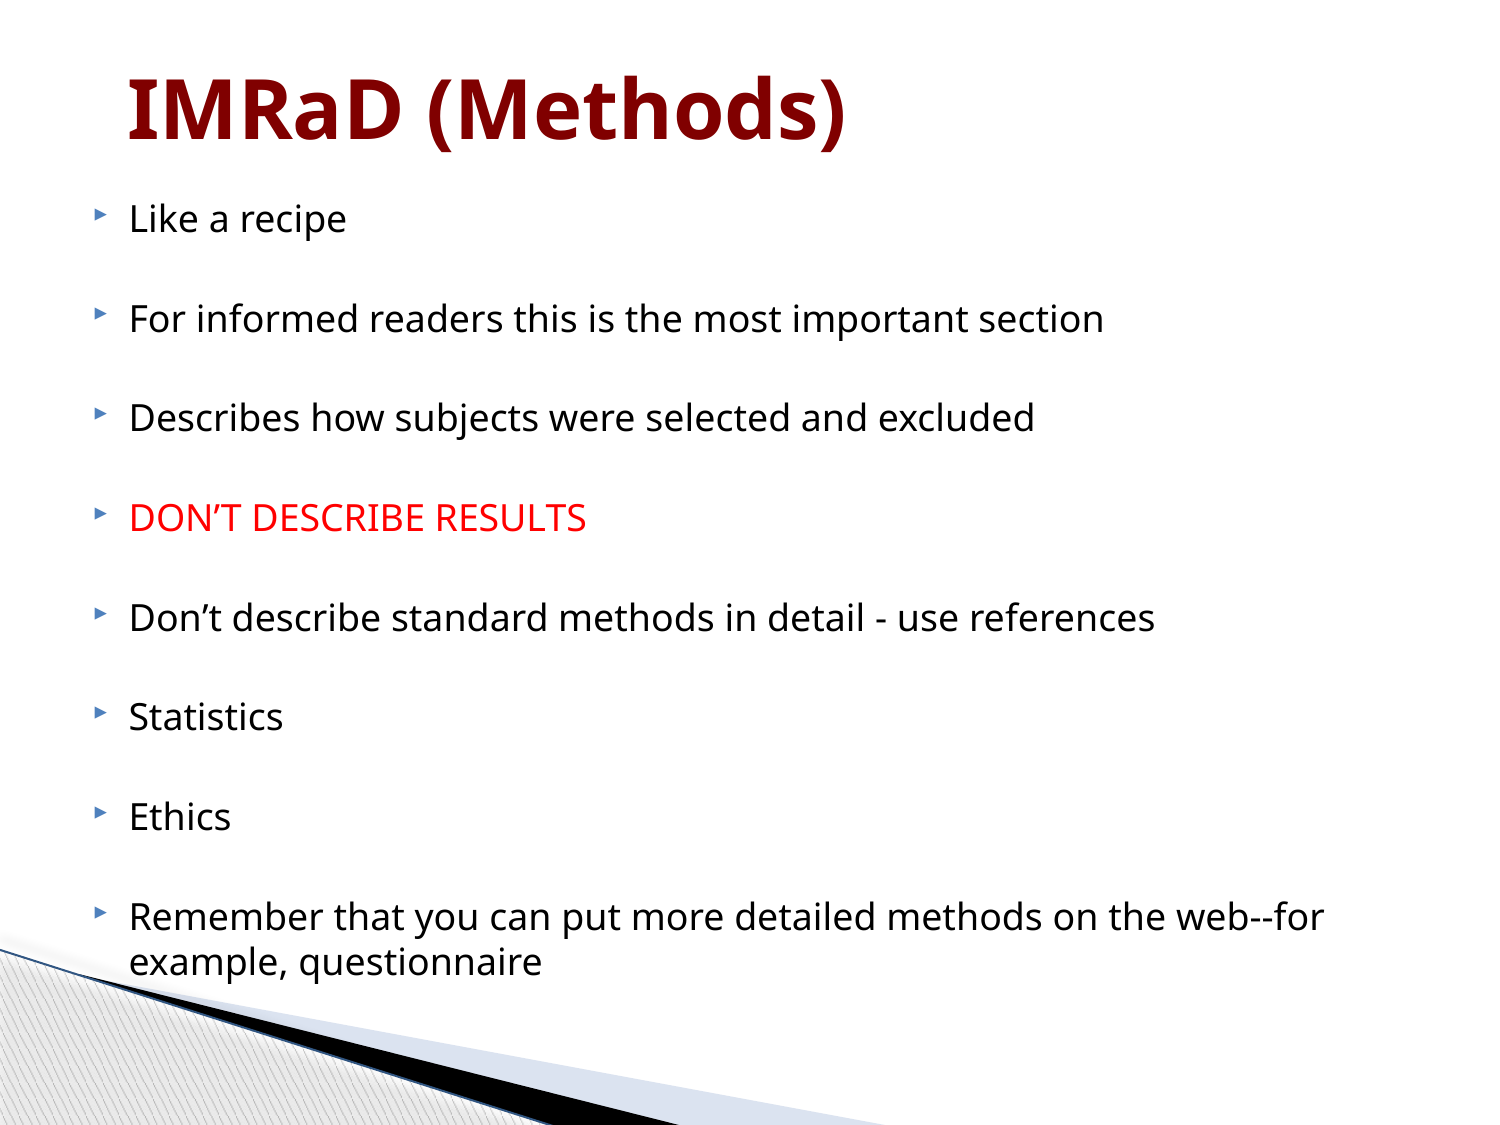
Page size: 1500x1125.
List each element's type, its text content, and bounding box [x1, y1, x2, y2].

title IMRaD (Methods) [112, 12, 1388, 187]
list Like a recipe For informed readers this is the most important section Describes how subjects were selected and excluded DON’T DESCRIBE RESULTS Don’t describe standard methods in detail - use references Statistics Ethics Remember that you can put more detailed methods on the web--for example, questionnaire [62, 187, 1450, 1000]
